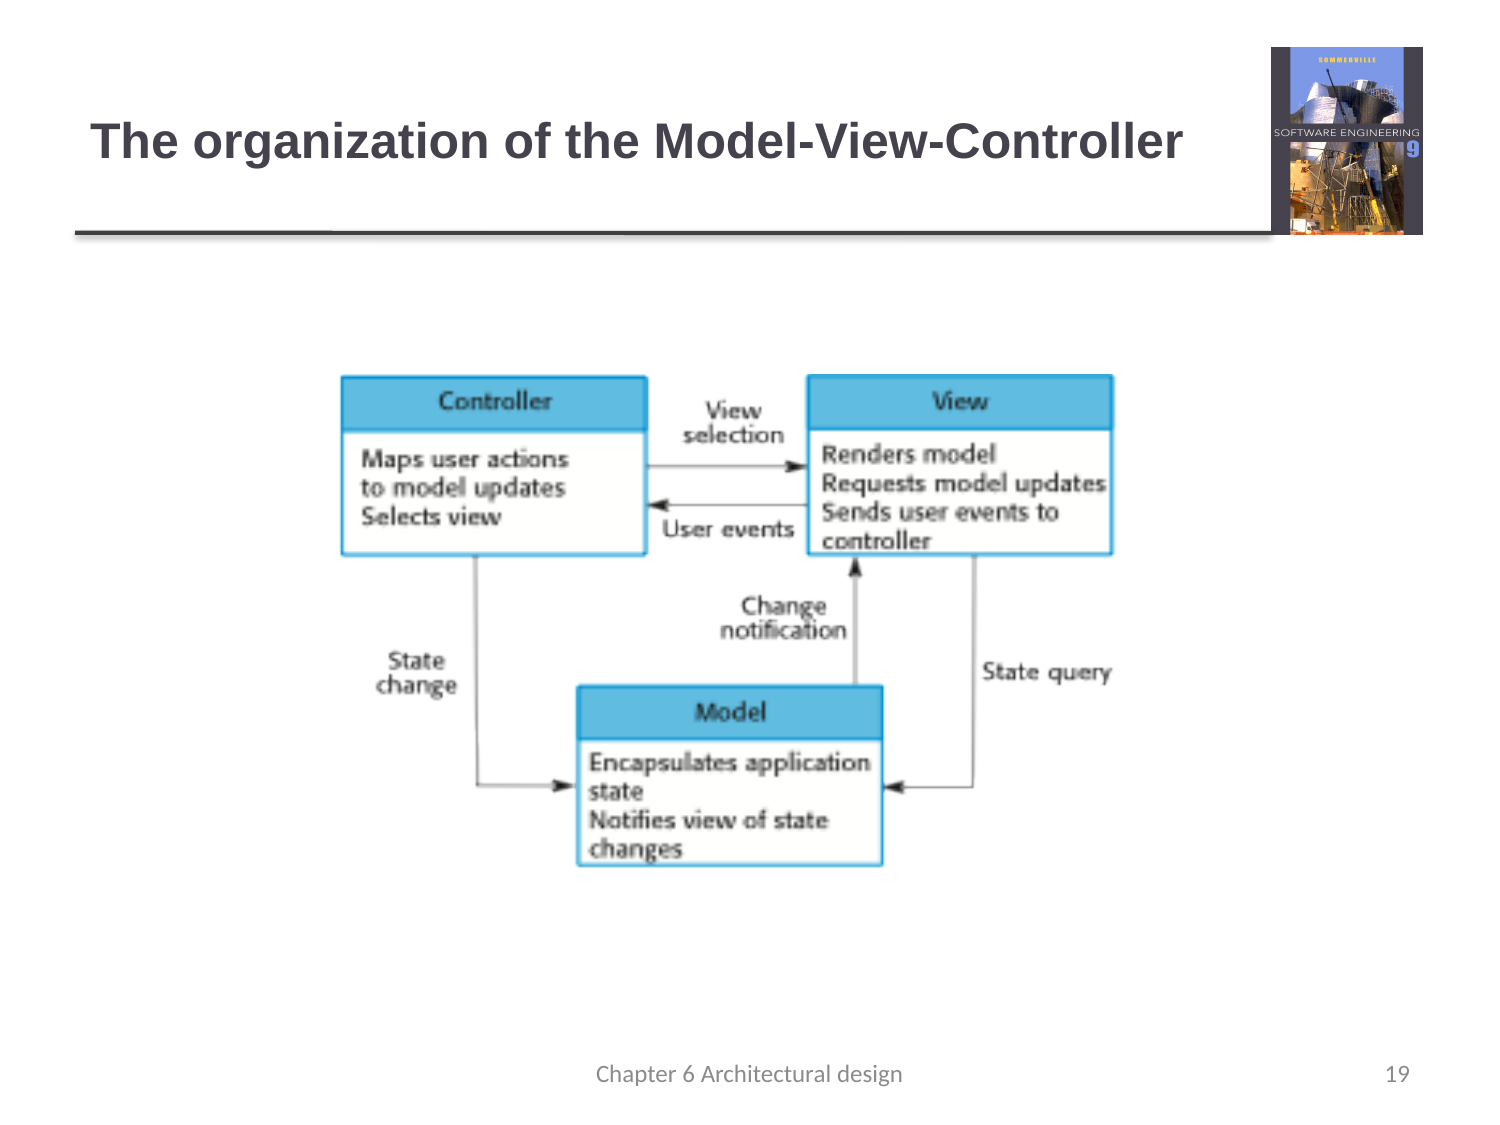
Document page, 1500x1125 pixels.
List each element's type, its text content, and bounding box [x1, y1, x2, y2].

footer Chapter 6 Architectural design [512, 1042, 988, 1103]
picture [338, 319, 1130, 938]
slide_number 19 [1074, 1042, 1425, 1103]
picture [1272, 47, 1423, 235]
title The organization of the Model-View-Controller [74, 44, 1272, 233]
